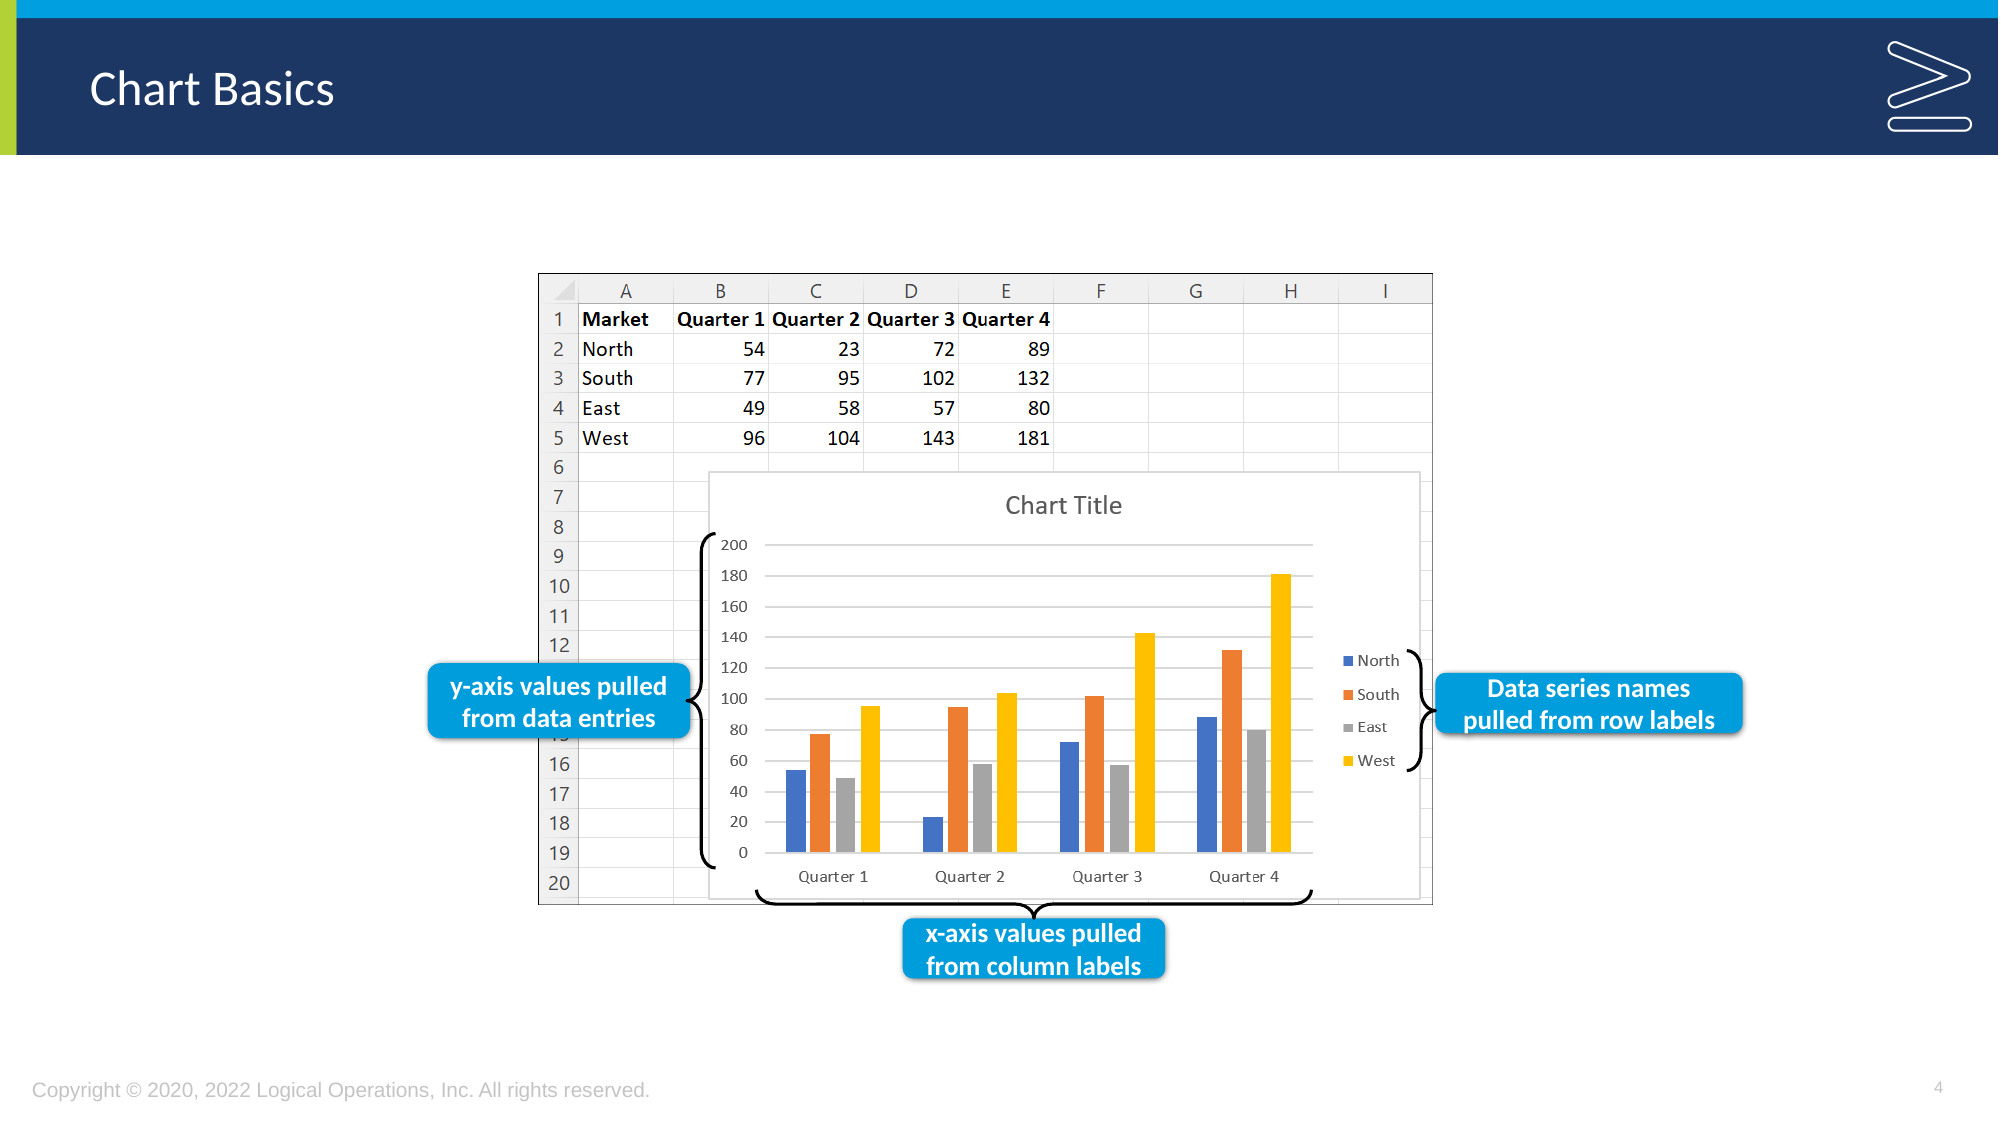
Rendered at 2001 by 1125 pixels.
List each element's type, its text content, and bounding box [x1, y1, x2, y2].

slide_number 4 [1491, 1057, 1959, 1118]
picture [0, 0, 74, 155]
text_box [427, 273, 1743, 979]
title Chart Basics [74, 16, 1850, 155]
picture [1850, 19, 1998, 155]
